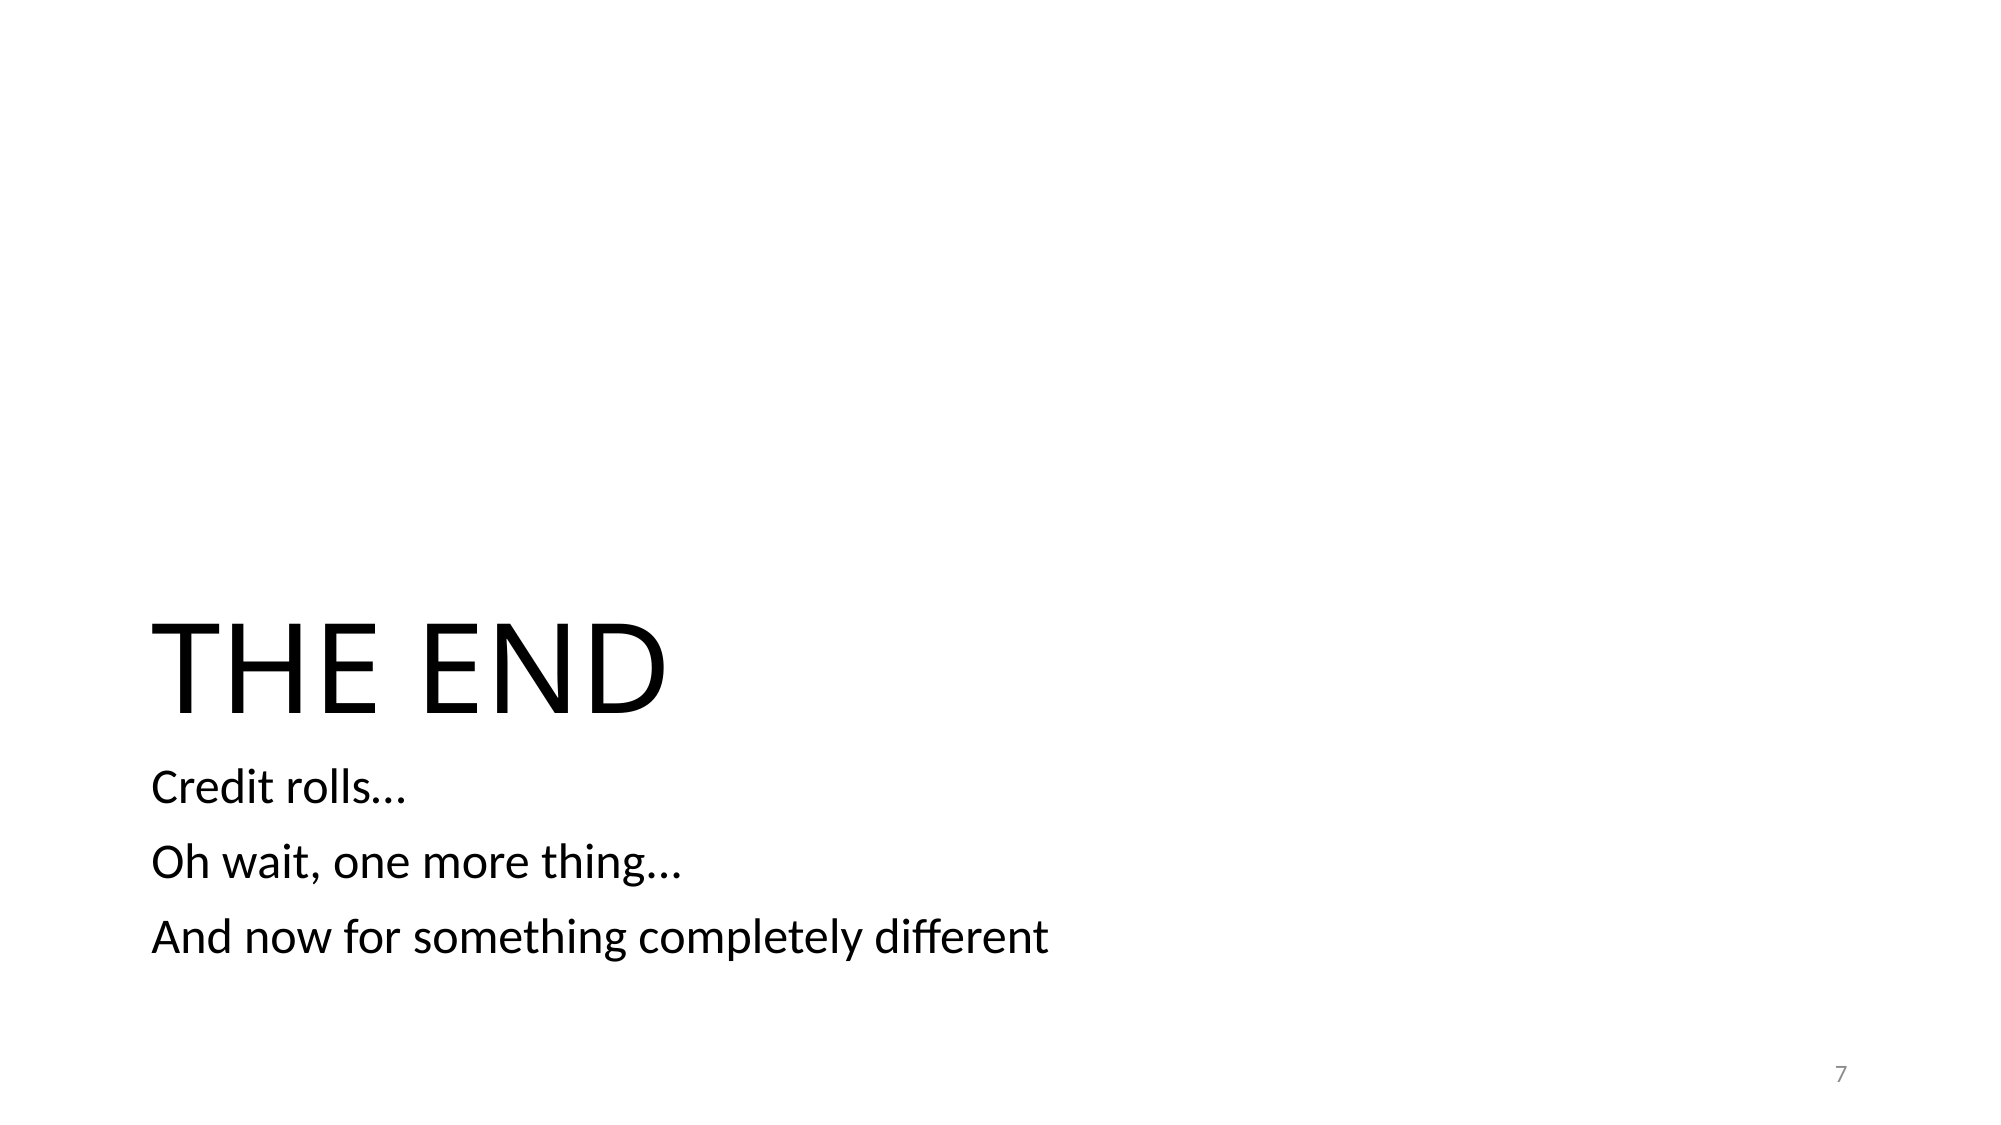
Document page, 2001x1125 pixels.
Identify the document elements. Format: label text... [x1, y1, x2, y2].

list Credit rolls… Oh wait, one more thing... And now for something completely different [136, 752, 1862, 999]
slide_number 7 [1412, 1042, 1863, 1103]
title THE END [136, 280, 1862, 749]
